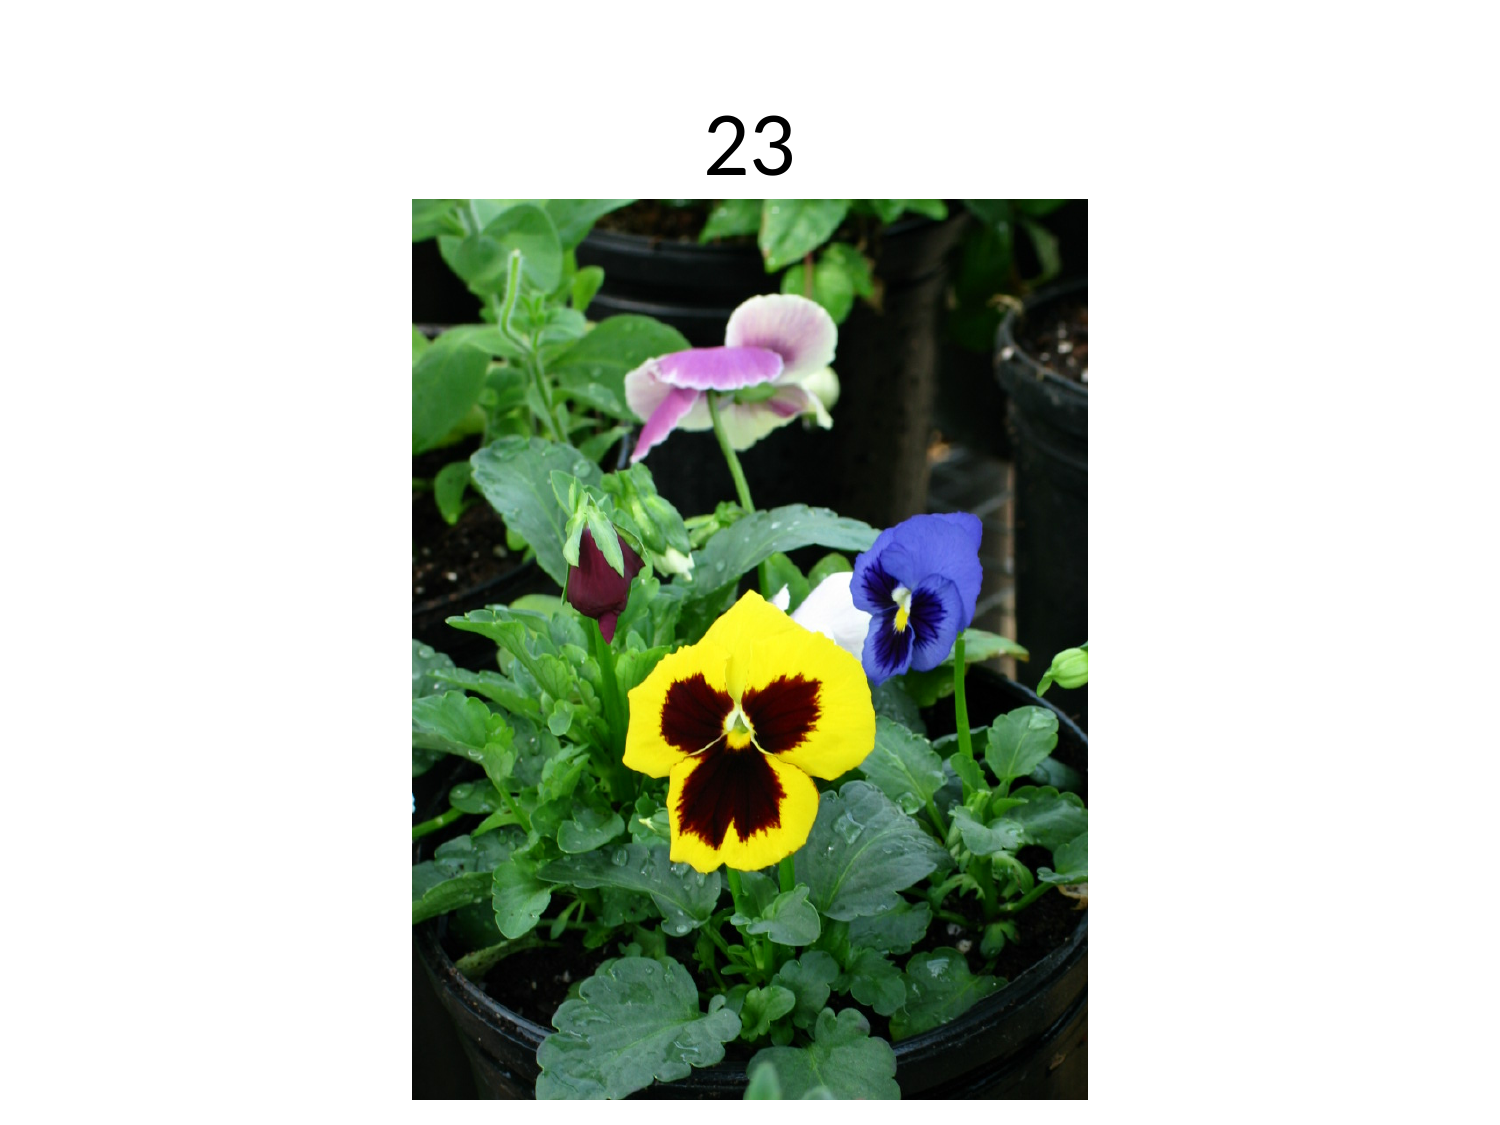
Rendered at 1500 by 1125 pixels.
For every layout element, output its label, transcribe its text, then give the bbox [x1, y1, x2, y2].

title 23 [75, 45, 1425, 233]
picture [412, 199, 1088, 1101]
